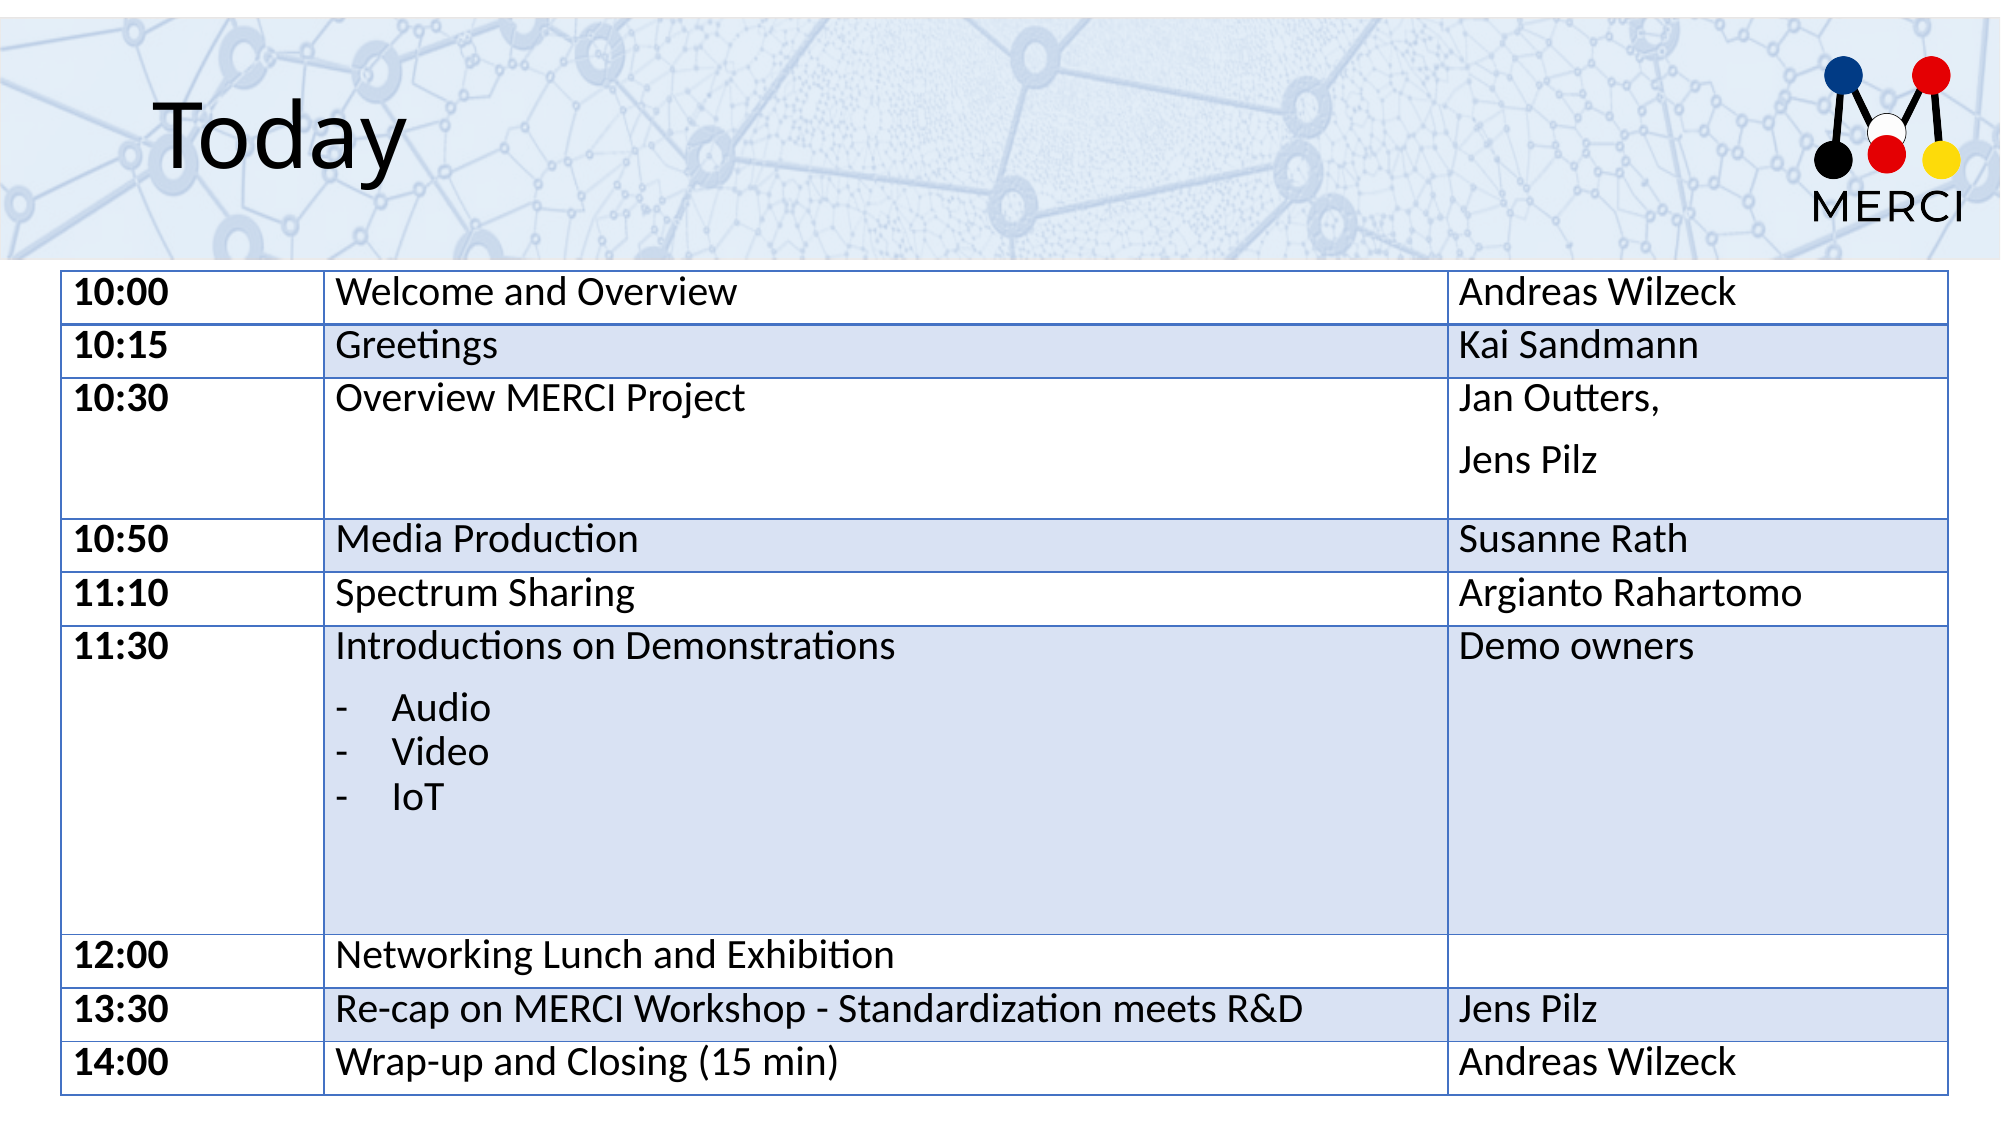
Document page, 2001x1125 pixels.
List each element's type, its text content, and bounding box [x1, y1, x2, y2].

table_cell 12:00 [62, 935, 323, 987]
table_cell 13:30 [62, 989, 323, 1041]
table_cell Greetings [325, 326, 1447, 377]
picture [1863, 56, 1961, 222]
table_cell 11:10 [62, 573, 323, 625]
table_cell 10:50 [62, 520, 323, 571]
table_cell Re-cap on MERCI Workshop - Standardization meets R&D [325, 989, 1447, 1041]
table_cell Media Production [325, 520, 1447, 571]
table_cell Demo owners [1449, 627, 1947, 934]
table_cell 11:30 [62, 627, 323, 934]
table_cell Introductions on Demonstrations Audio Video IoT [325, 627, 1447, 934]
table_cell 10:15 [62, 326, 323, 377]
title Today [137, 29, 1863, 248]
table_cell [1449, 935, 1947, 987]
table_header 10:00 [62, 272, 323, 323]
table_cell Kai Sandmann [1449, 326, 1947, 377]
table_cell Overview MERCI Project [325, 379, 1447, 518]
table_cell Andreas Wilzeck [1449, 1042, 1947, 1094]
table_cell 10:30 [62, 379, 323, 518]
table_cell Jens Pilz [1449, 989, 1947, 1041]
table_cell Networking Lunch and Exhibition [325, 935, 1447, 987]
table_header Welcome and Overview [325, 272, 1447, 323]
table_cell 14:00 [62, 1042, 323, 1094]
table_cell Wrap-up and Closing (15 min) [325, 1042, 1447, 1094]
table_header Andreas Wilzeck [1449, 272, 1947, 323]
table_cell Susanne Rath [1449, 520, 1947, 571]
table_cell Argianto Rahartomo [1449, 573, 1947, 625]
table_cell Spectrum Sharing [325, 573, 1447, 625]
table_cell Jan Outters, Jens Pilz [1449, 379, 1947, 518]
